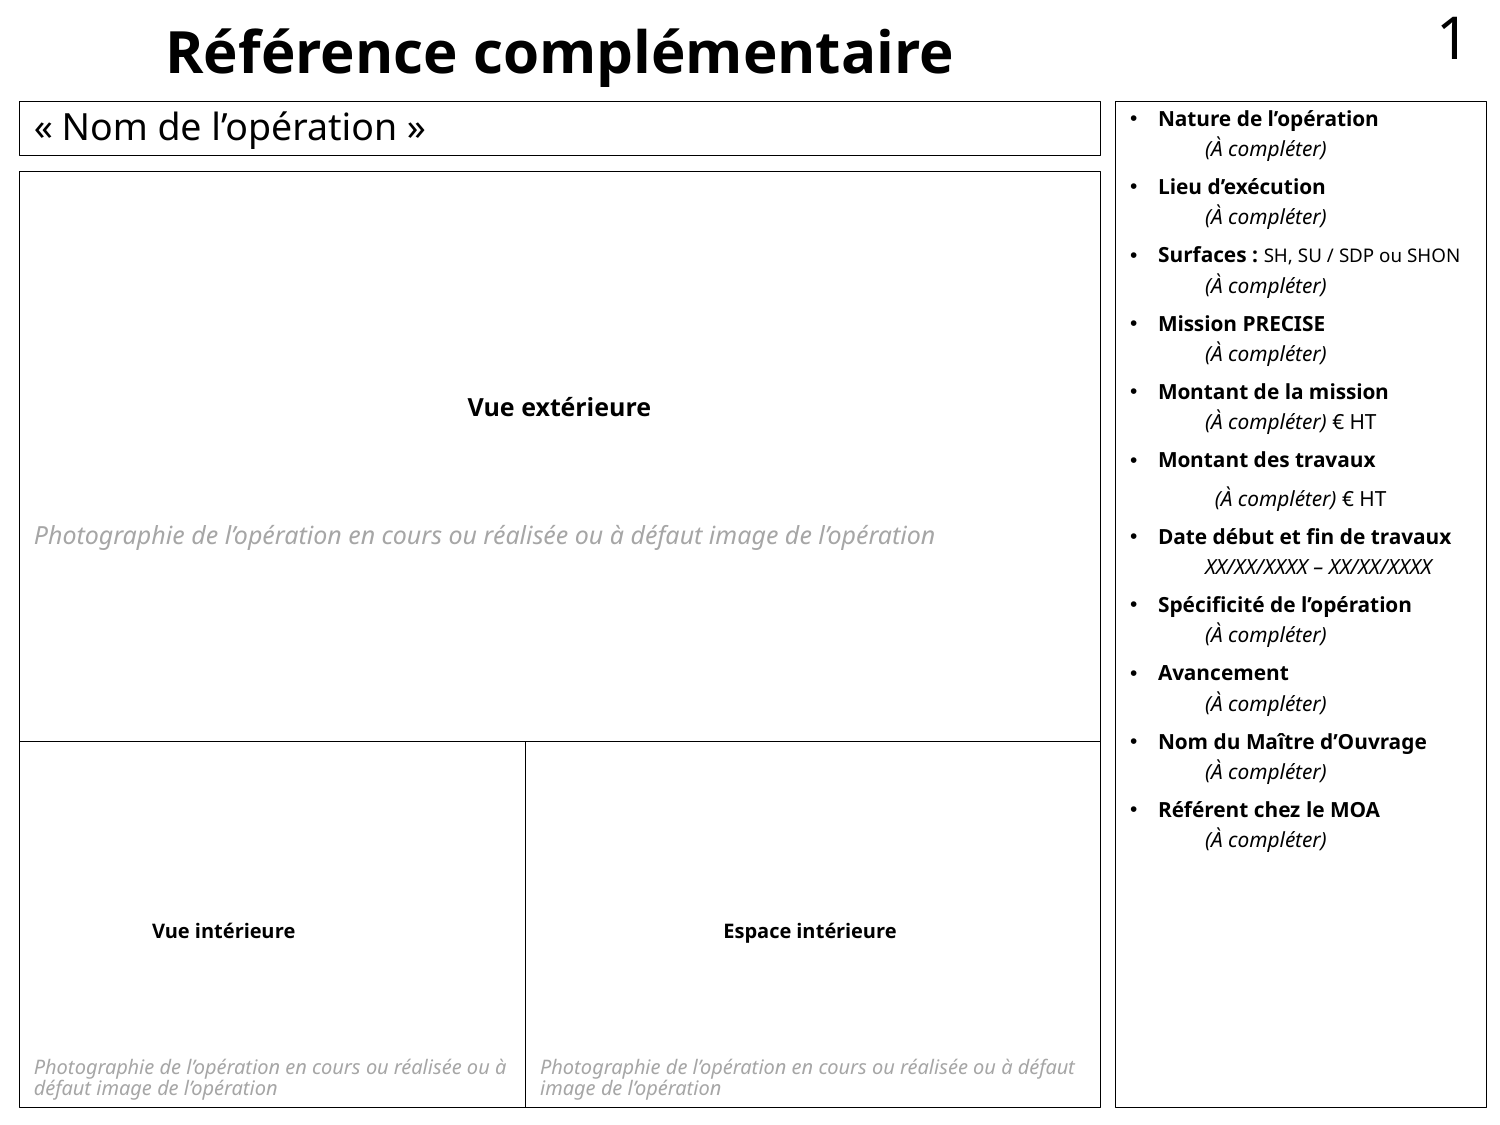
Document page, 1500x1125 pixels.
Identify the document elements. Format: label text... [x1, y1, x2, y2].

text_box Vue intérieure Photographie de l’opération en cours ou réalisée ou à défaut image de l’opération [18, 741, 525, 1108]
list Vue extérieure Photographie de l’opération en cours ou réalisée ou à défaut image de l’opération [18, 171, 1101, 741]
list « Nom de l’opération » [18, 106, 1101, 156]
list Nature de l’opération (À compléter) Lieu d’exécution (À compléter) Surfaces : SH, SU / SDP ou SHON (À compléter) Mission PRECISE (À compléter) Montant de la mission (À compléter) € HT Montant des travaux (À compléter) € HT Date début et fin de travaux XX/XX/XXXX – XX/XX/XXXX Spécificité de l’opération (À compléter) Avancement (À compléter) Nom du Maître d’Ouvrage (À compléter) Référent chez le MOA (À compléter) [1115, 100, 1486, 1108]
text_box Espace intérieure Photographie de l’opération en cours ou réalisée ou à défaut image de l’opération [525, 741, 1101, 1108]
text_box Référence complémentaire [0, 0, 1235, 106]
list 1 [1407, 1, 1500, 81]
